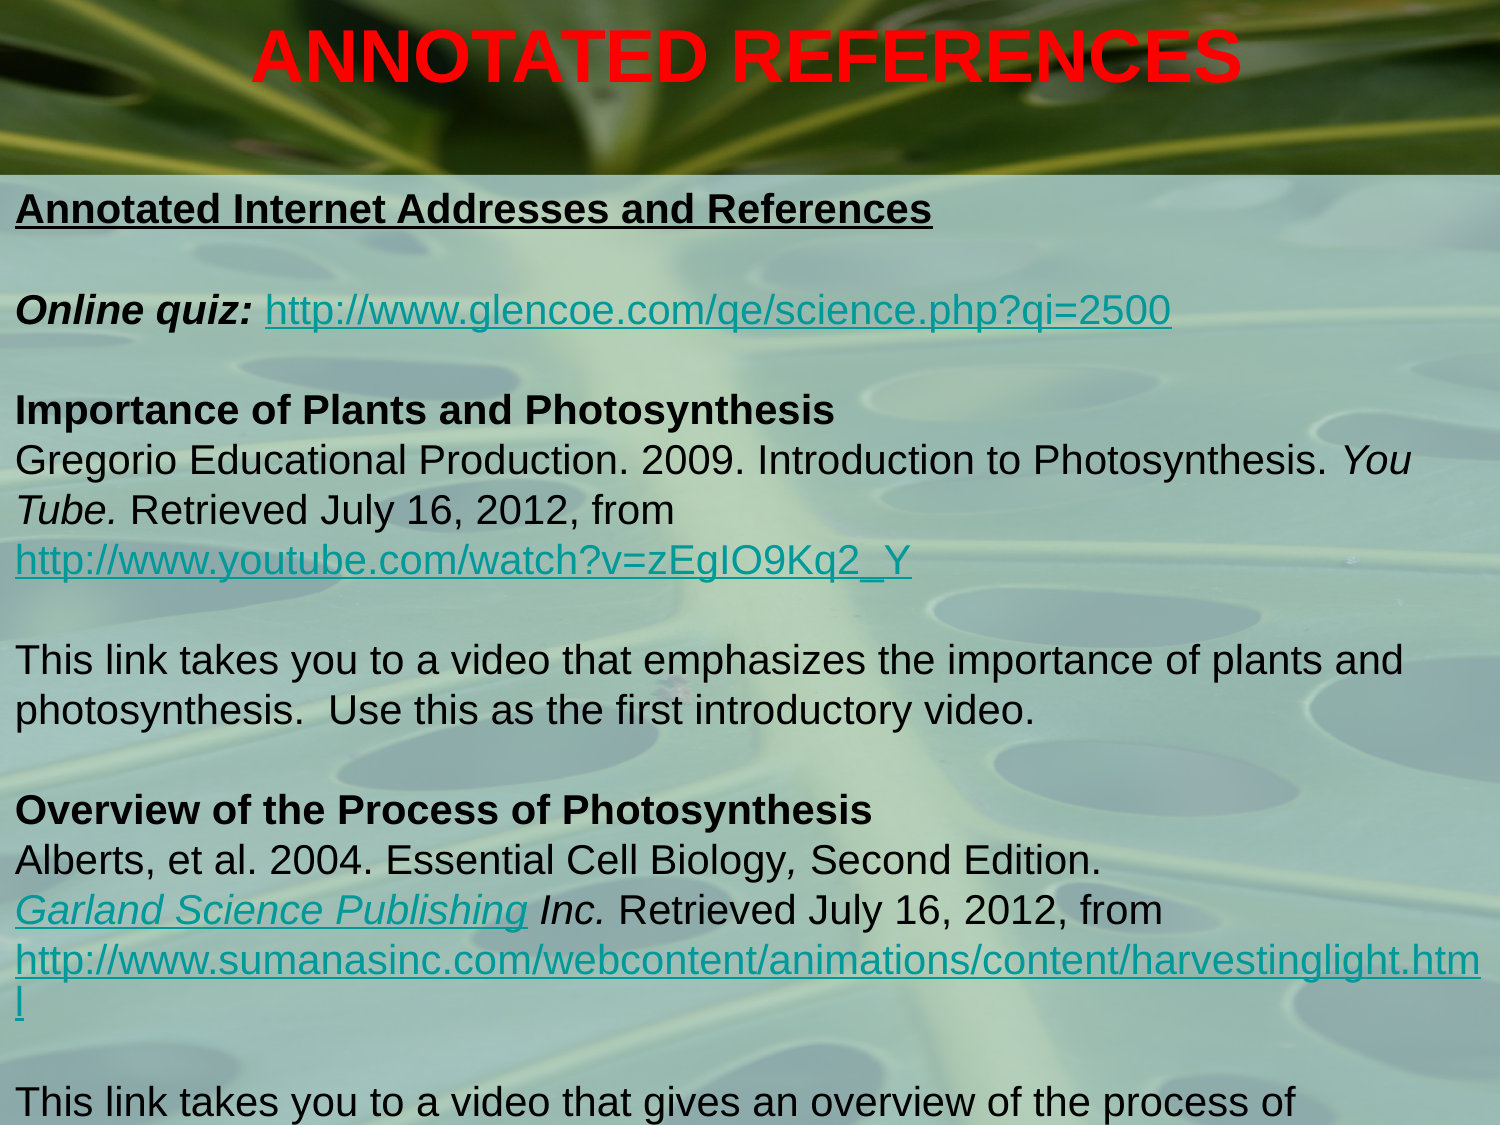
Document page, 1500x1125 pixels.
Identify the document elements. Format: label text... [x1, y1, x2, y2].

text_box Annotated references [235, 0, 1259, 105]
picture [0, 0, 1500, 174]
text_box Annotated Internet Addresses and References Online quiz: http://www.glencoe.com/qe/science.php?qi=2500 Importance of Plants and Photosynthesis Gregorio Educational Production. 2009. Introduction to Photosynthesis. You Tube. Retrieved July 16, 2012, from http://www.youtube.com/watch?v=zEgIO9Kq2_Y This link takes you to a video that emphasizes the importance of plants and photosynthesis. Use this as the first introductory video. Overview of the Process of Photosynthesis Alberts, et al. 2004. Essential Cell Biology, Second Edition. Garland Science Publishing Inc. Retrieved July 16, 2012, from http://www.sumanasinc.com/webcontent/animations/content/harvestinglight.html This link takes you to a video that gives an overview of the process of photosynthesis. It is used as the second introductory video to introduce the concept of photosynthesis to students. KWL Chart Sarzinski, P. n.d. Planning, Assessing, Evaluation. School of Education: University of Michigan. Retrieved July 16, 2012, from http://sitemaker.umich.edu/pamsarzynski/planning__assessing__evaluating There are many resources for KWL charts on google images. The link above is just one example of a KWL chart taken from google images. This chart is also attached below for your convenience. Photosynthesis Gizmo Explore Learning. 2012. Photosynthesis Lab. Gizmos. Retrieved July 15, 2012, from http://www.explorelearning.com/index.cfm?method=cResource.dspDetail&ResourceID=395 This link takes you to the online Gizmo Lab on Photosynthesis. Photosynthesis Game Board Activity Anselmi, K. 2011. Photosynthesis Board. The NSTA Learning Centre. Retrieved July 16, 2012, from http://learningcenter.nsta.org/discuss/default.aspx?tid=6yyVQG5vNMI_E This link will give a template for the Photosynthesis Game Board activity noted within the Teaching Strategies and Advance Preparation section of this summary. Deforestation Global Greenhouse Warming. n.d. Deforestation. Google. Retrieved July 17, 2012, from http://www.global-greenhouse-warming.com/deforestation.html Rising Carbon Dioxide is Great for Plants Wittwer, S. 1992. Rising Carbon Dioxide is Great for Plants. Policy Review. Retrieved, July 16, 2012, from http://www.geocraft.com/WVFossils/Reference_Docs/CO2_good_for_plants.pdf This link gives insight into the global warming debate and how it relates to plants and photosynthesis. It introduces the argument over global warming and proposes that even though rising CO2 levels are dangerous for many reasons, they also increase plant productivity. RAFT Activities Saskatoon Public Schools. 2004-2009. What is Raft. Instructional Strategies Online. Retrieved July 17, 2012, from http://olc.spsd.sk.ca/de/pd/instr/strats/raft/ This link explains the RAFT technique. The Calvin Cycle Kent, G. 2004. Carbon Fixation in Photosynthesis. Biology 203 Cell Biology Laboratory, Smith Edu. Retrieved July 17, 2012, from http://www.science.smith.edu/departments/Biology/Bio231/calvin.html This link provides an interactive video on the Calvin Cycle. Students can observe the 3 stages of this cycle. Photosynthesis Leaf Lab (online simulation) Science Courseware.org. 2005-2008. Leaf Lab. Virtual Courseware Project. Retrieved July 15, 2012, from http://www.sciencecourseware.com/BLOL/screenshots/leaflab.html Process of Light Reactions (online simulation) Kyrk, J. 2012. Light Reactions. Cell Biology Animation. Retrieved July 16, 2012, from http://www.johnkyrk.com/photosynthesis.html This link provides a simulation of the light reactions in photosynthesis. You can also access a simulation of dark reactions from this website. How Light Affects Photosynthesis http://www.mhhe.com/biosci/genbio/biolink/j_explorations/ch09expl.htm In this activity, students can manipulate light and see the effects on photosynthesis. Lessons, Overviews, Videos and simulations of photosynthesis Muskopf, S. 2012. Cellular. AP Biology. Retrieved July 16, 2012, from http://www.biologycorner.com/APbiology/cellular.html Photosynthesis Diagrams Wikipedia. 2012. Photosynthesis. Wikipedia Foundation Inc. Retrieved July 17, 2012, from http://en.wikipedia.org/wiki/Photosynthesis Toronto Prep School Biology. 2012. Plants – Anatomy, Growth and Function. Tangient LLC. Retrieved July 16, 2012, from http://tpsbiology11student.wikispaces.com/Plants+-+Anatomy,+Growth,+and+Function Pighin, J. 2003. Capturing the Sun: An explanation in the World of Plant Science. The Science Creative Quarterly. Retrieved July 16, 2012, from http://www.scq.ubc.ca/capturing-the-sun-an-exploration-into-the-world-of-plant-science/ All diagrams, aside from the photosynthesis summary, were found using Google images. Annotated References Carter-Edwards, Trent et al. 2011. Biology 12. Canada: Mc Graw-Hill Ryerson Limited. This textbook is a great source of background information for the process of photosynthesis. [0, 174, 1500, 1125]
